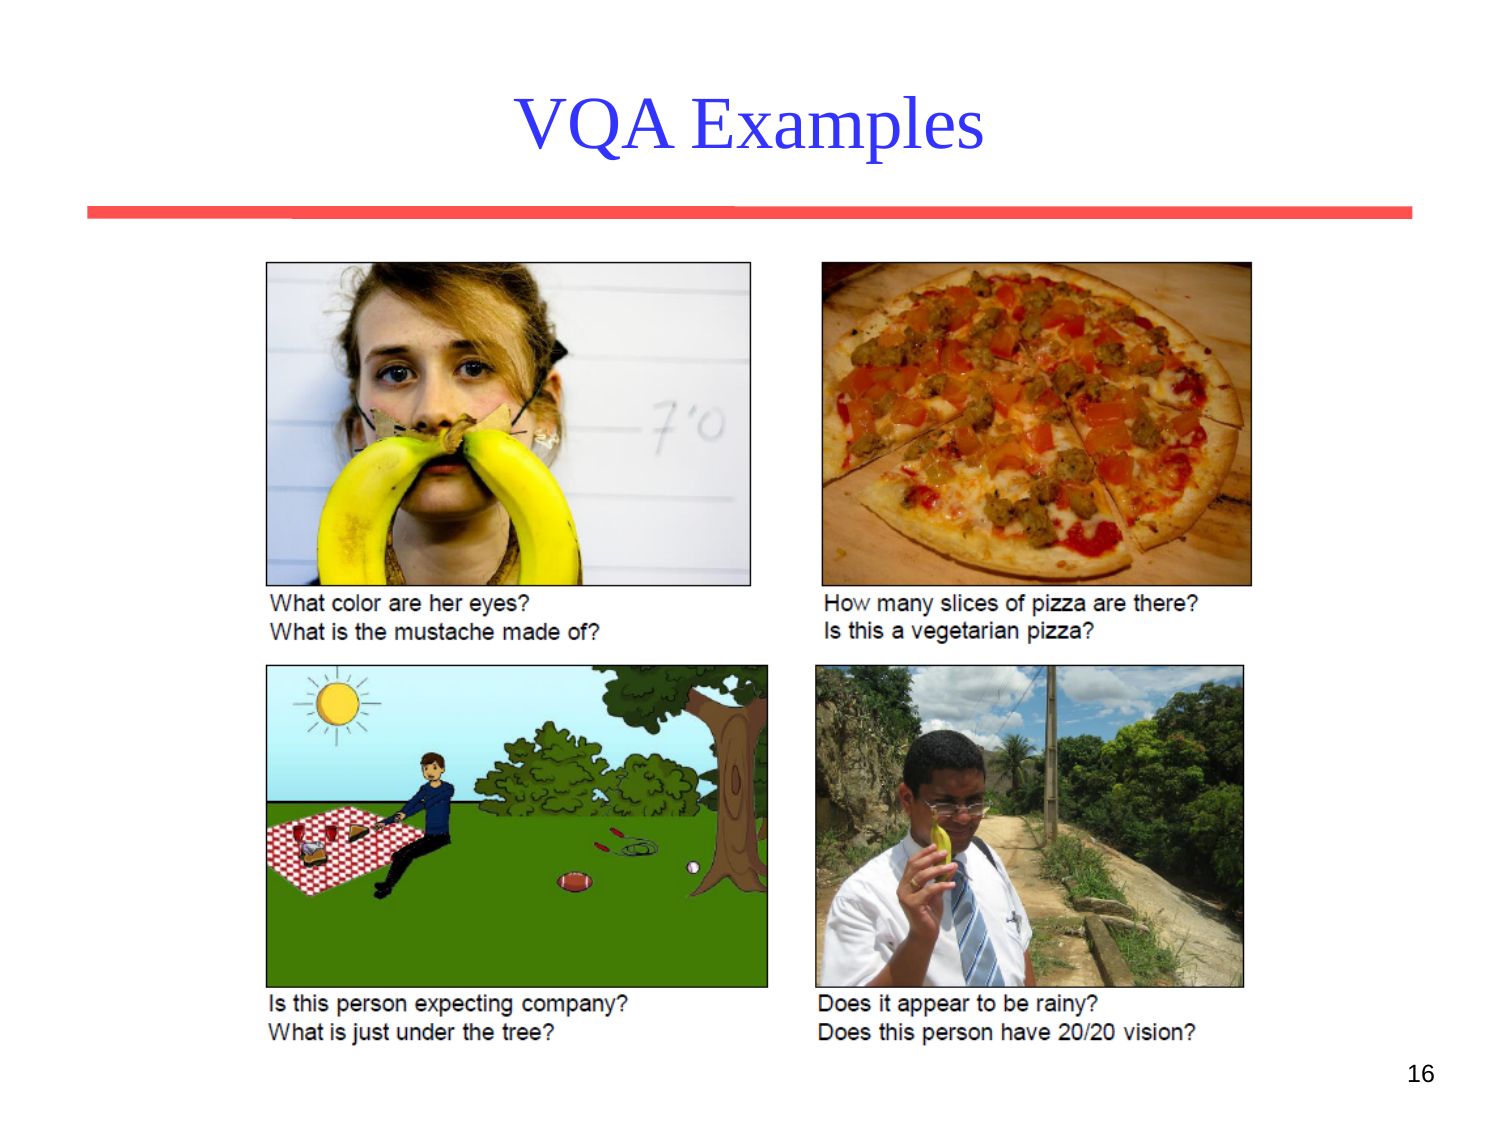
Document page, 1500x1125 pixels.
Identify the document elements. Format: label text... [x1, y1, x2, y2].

slide_number 16 [1137, 1050, 1450, 1125]
title VQA Examples [112, 37, 1388, 200]
picture [249, 249, 1277, 1056]
